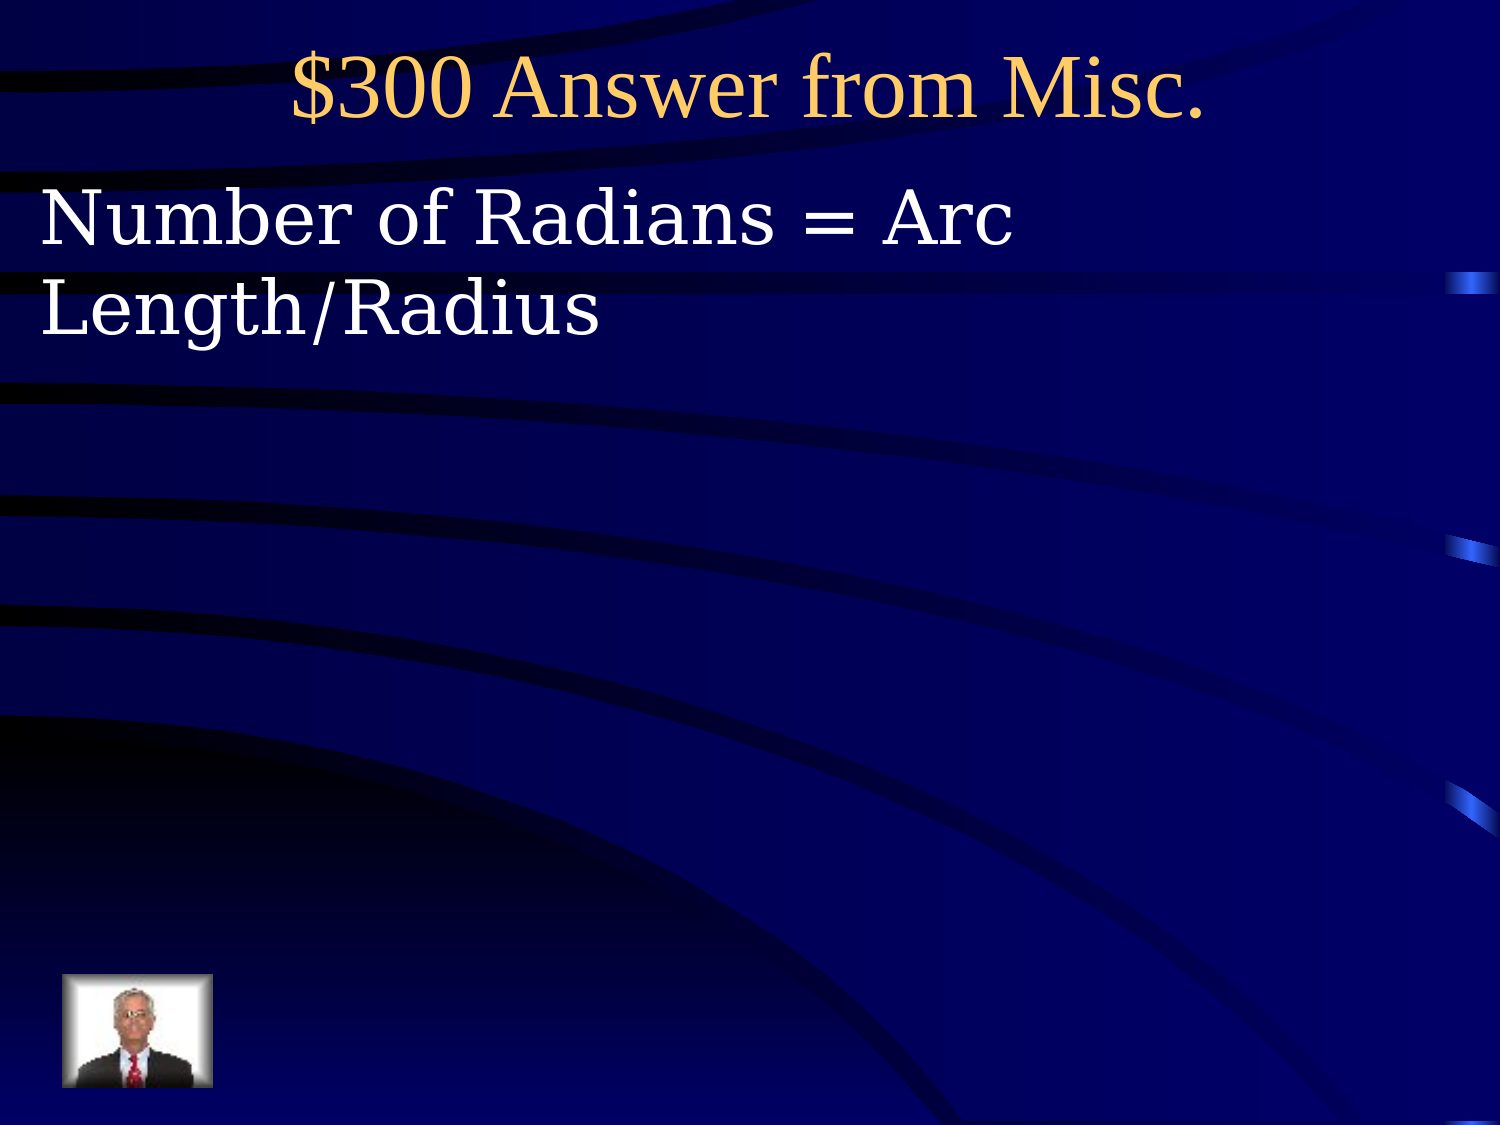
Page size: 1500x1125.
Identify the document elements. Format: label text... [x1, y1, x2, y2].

title $300 Answer from Misc. [0, 0, 1500, 163]
picture [62, 974, 213, 1088]
text_box Number of Radians = Arc Length/Radius [24, 162, 1450, 448]
